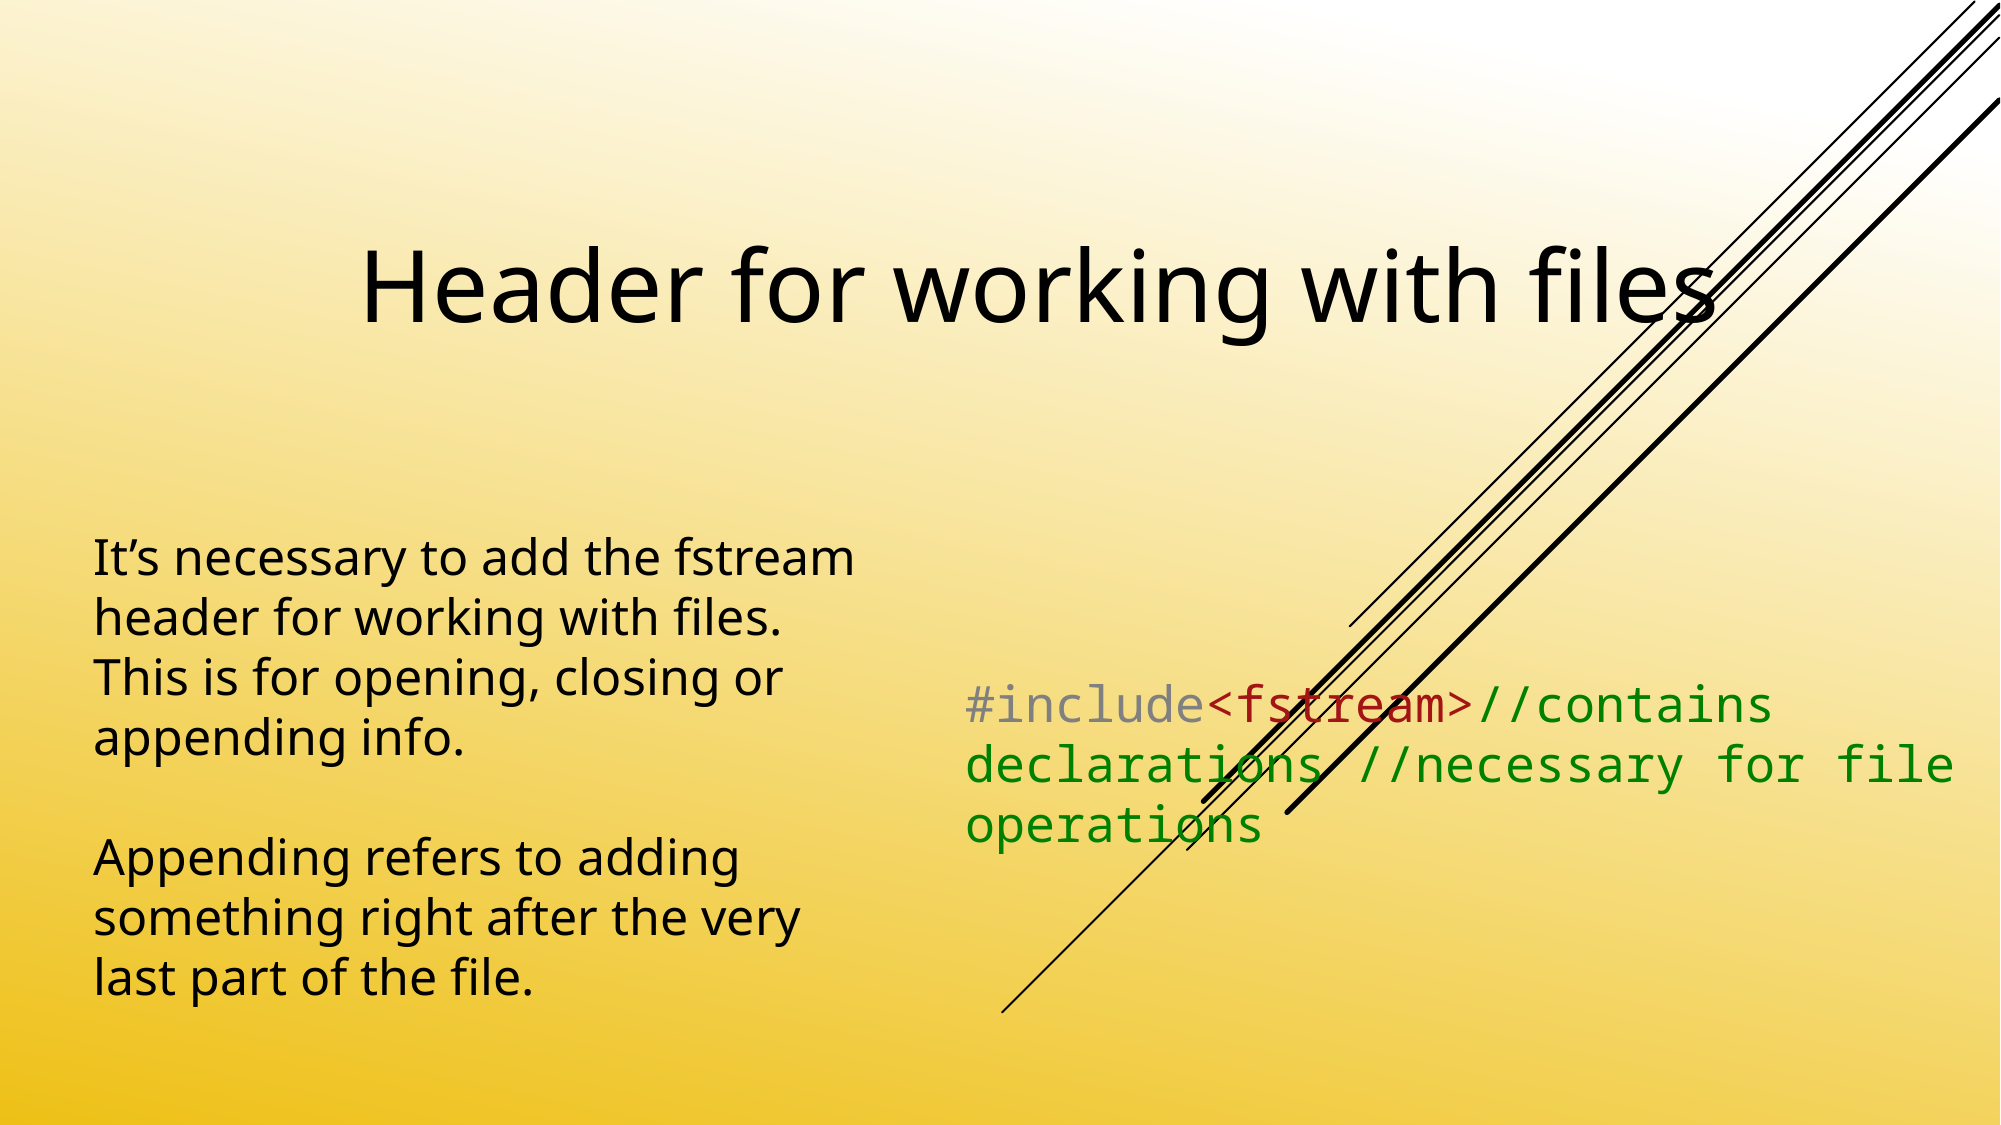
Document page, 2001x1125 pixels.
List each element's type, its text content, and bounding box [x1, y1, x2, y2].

subtitle #include<fstream>//contains declarations //necessary for file operations [950, 664, 2000, 985]
text_box It’s necessary to add the fstream header for working with files. This is for opening, closing or appending info. Appending refers to adding something right after the very last part of the file. [78, 518, 879, 1014]
title Header for working with files [343, 0, 1758, 351]
